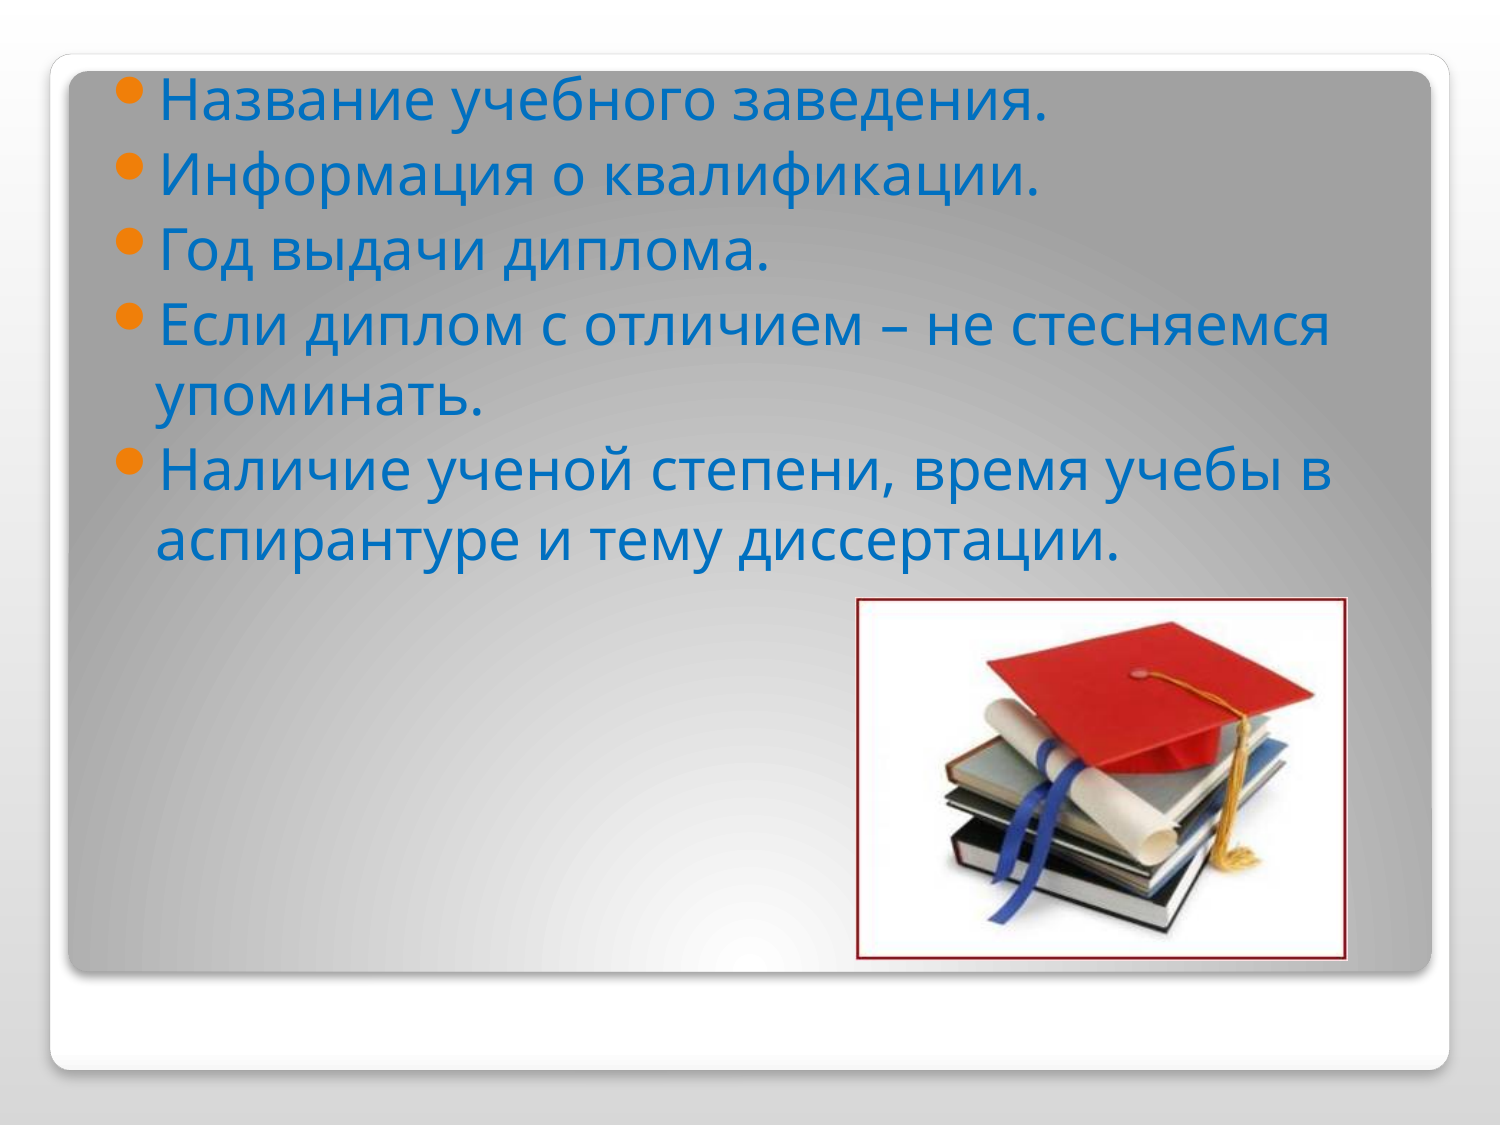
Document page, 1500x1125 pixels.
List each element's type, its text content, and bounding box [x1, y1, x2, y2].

title [82, 817, 1425, 990]
picture [855, 597, 1348, 962]
list Название учебного заведения. Информация о квалификации. Год выдачи диплома. Если диплом с отличием – не стесняемся упоминать. Наличие ученой степени, время учебы в аспирантуре и тему диссертации. [82, 46, 1432, 790]
